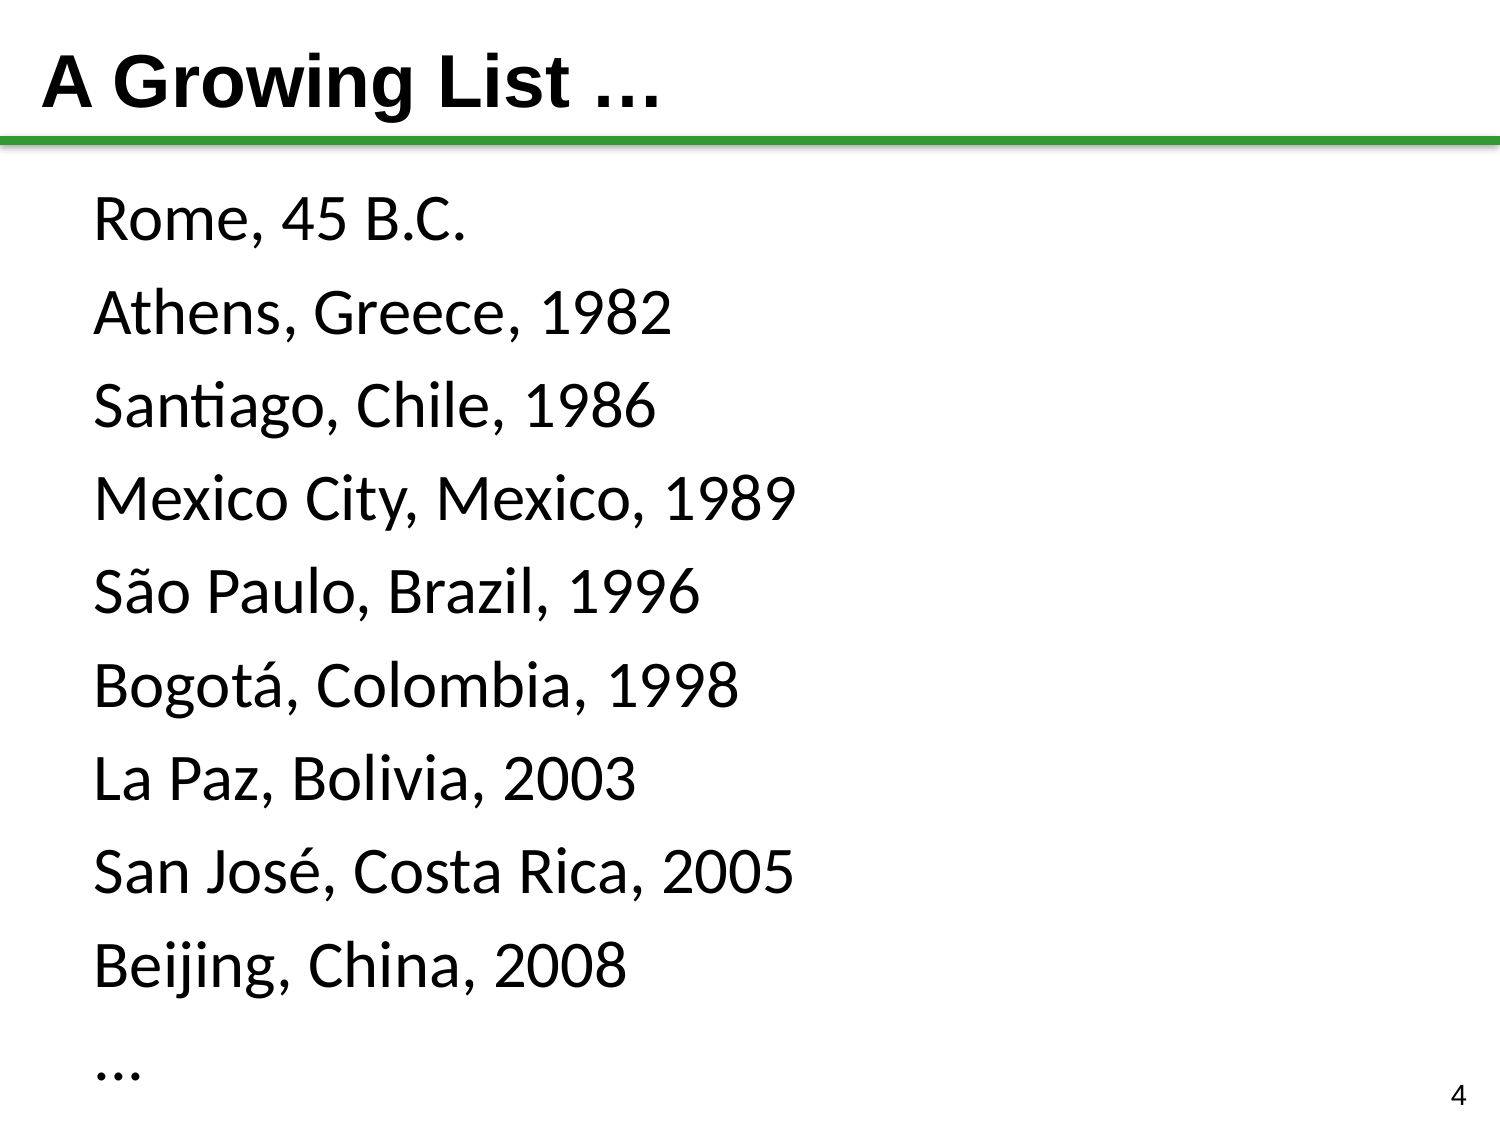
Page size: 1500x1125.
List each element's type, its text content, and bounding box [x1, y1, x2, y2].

text_box [0, 136, 1500, 145]
title A Growing List … [25, 18, 1284, 134]
slide_number 4 [1390, 1063, 1482, 1124]
subtitle Rome, 45 B.C. Athens, Greece, 1982 Santiago, Chile, 1986 Mexico City, Mexico, 1989 São Paulo, Brazil, 1996 Bogotá, Colombia, 1998 La Paz, Bolivia, 2003 San José, Costa Rica, 2005 Beijing, China, 2008 ... [78, 166, 1483, 945]
